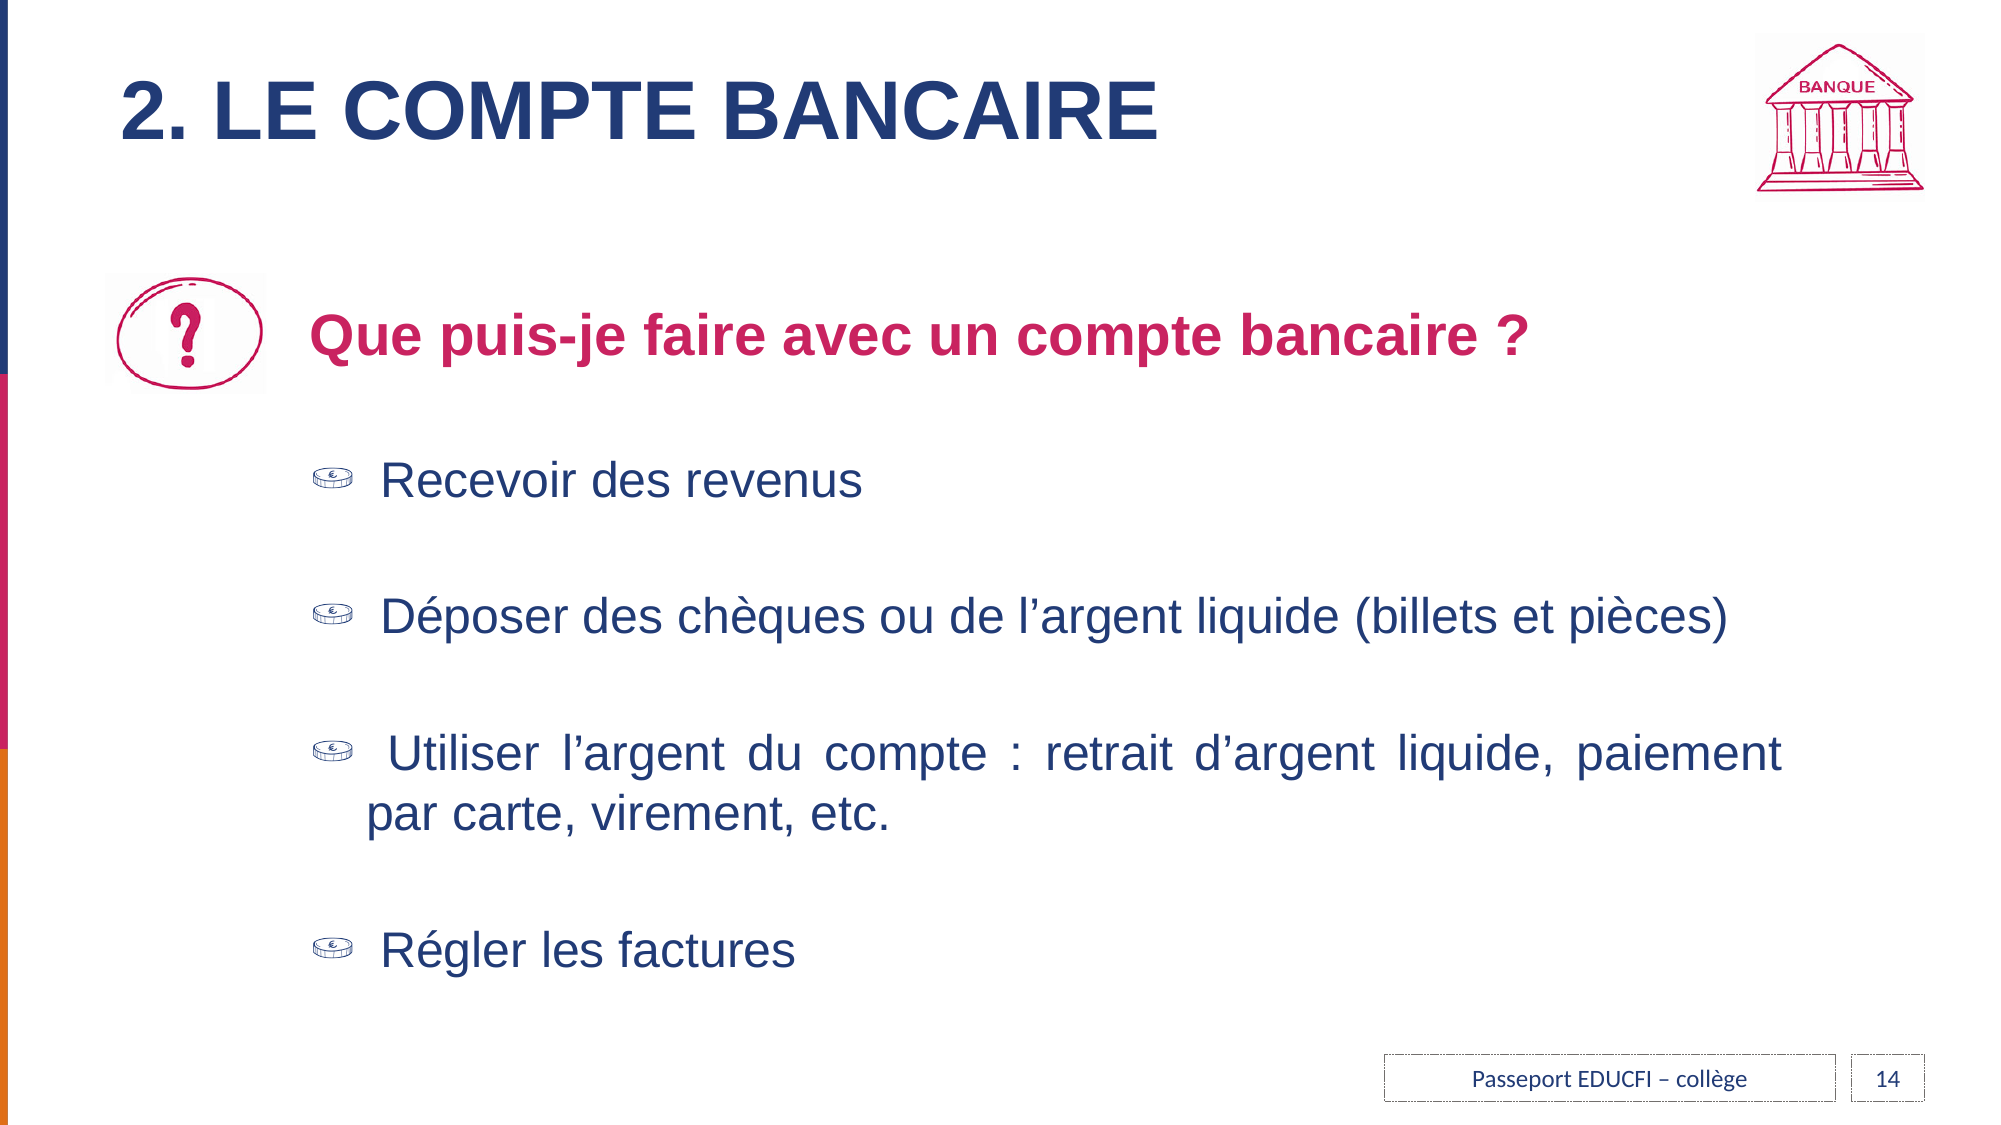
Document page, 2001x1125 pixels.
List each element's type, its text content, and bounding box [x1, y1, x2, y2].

picture [309, 925, 354, 970]
footer Passeport EDUCFI – collège [1384, 1054, 1836, 1102]
text_box Recevoir des revenus Déposer des chèques ou de l’argent liquide (billets et pièces) Utiliser l’argent du compte : retrait d’argent liquide, paiement par carte, virement, etc. Régler les factures [302, 439, 1791, 985]
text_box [105, 273, 1641, 394]
picture [309, 455, 354, 500]
picture [309, 591, 354, 636]
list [1755, 32, 1925, 202]
slide_number 14 [1851, 1054, 1925, 1102]
picture [309, 728, 354, 773]
title 2. LE COMPTE BANCAIRE [105, 59, 1755, 166]
picture [0, 0, 8, 1125]
